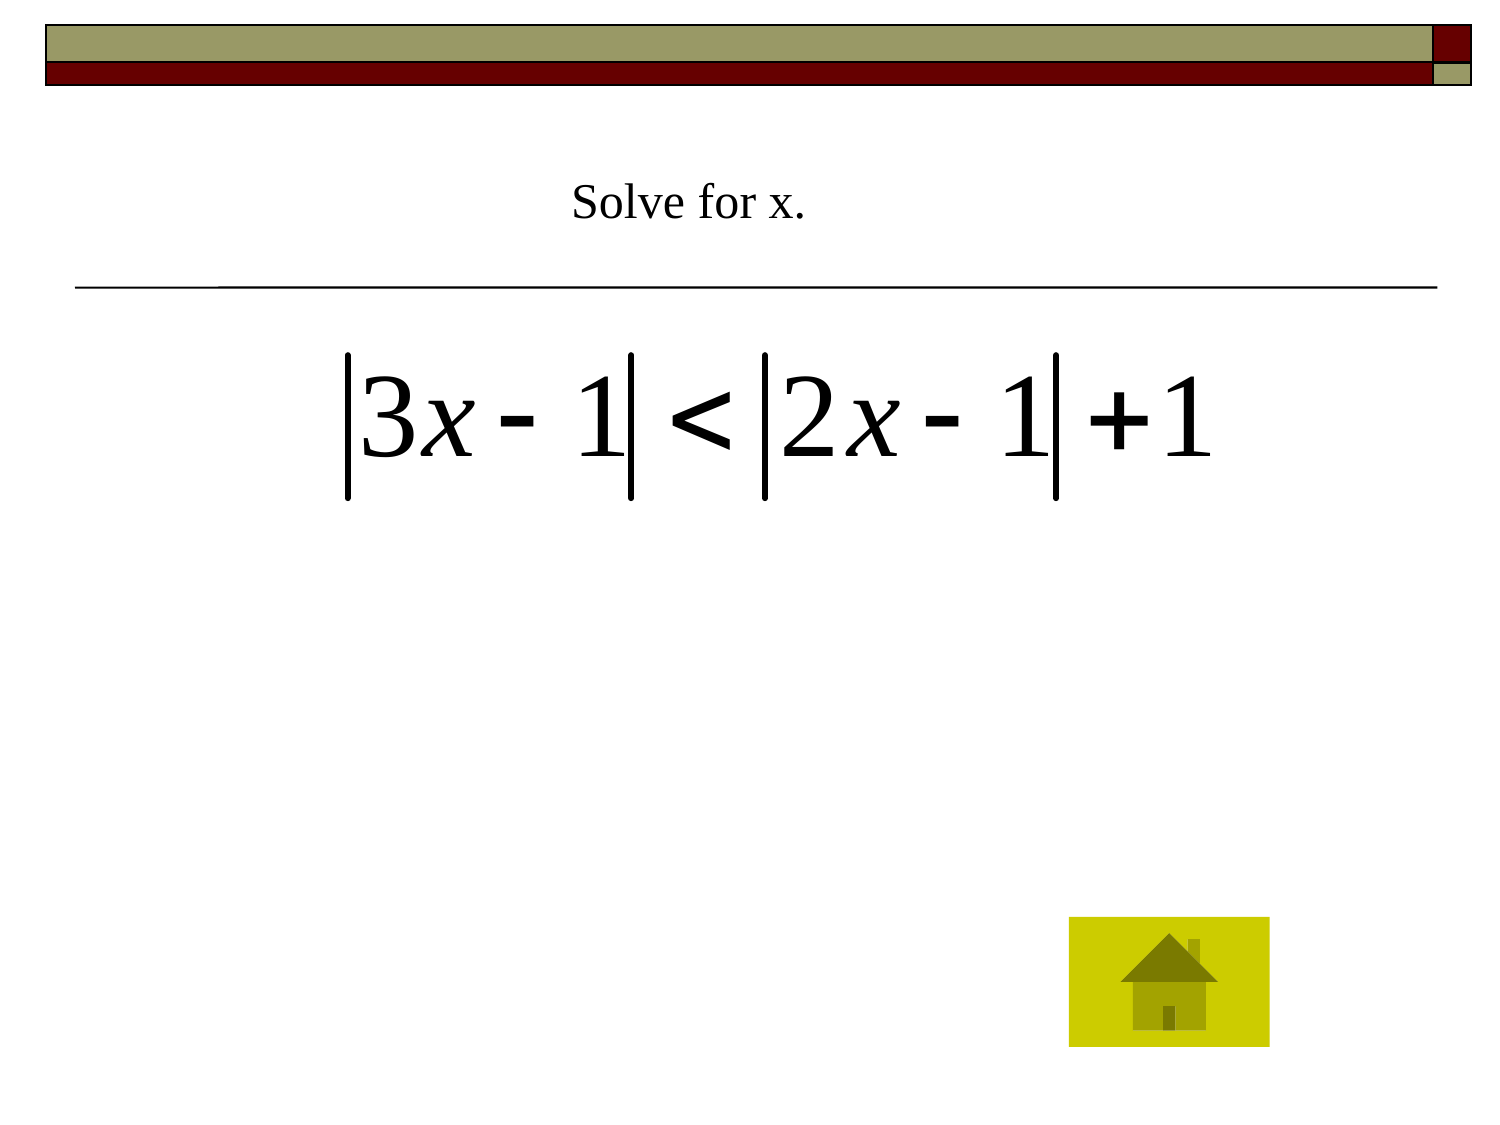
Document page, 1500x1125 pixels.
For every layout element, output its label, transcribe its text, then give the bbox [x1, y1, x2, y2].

text_box Solve for x. [556, 160, 821, 236]
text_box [324, 325, 1229, 528]
text_box [1068, 916, 1270, 1047]
